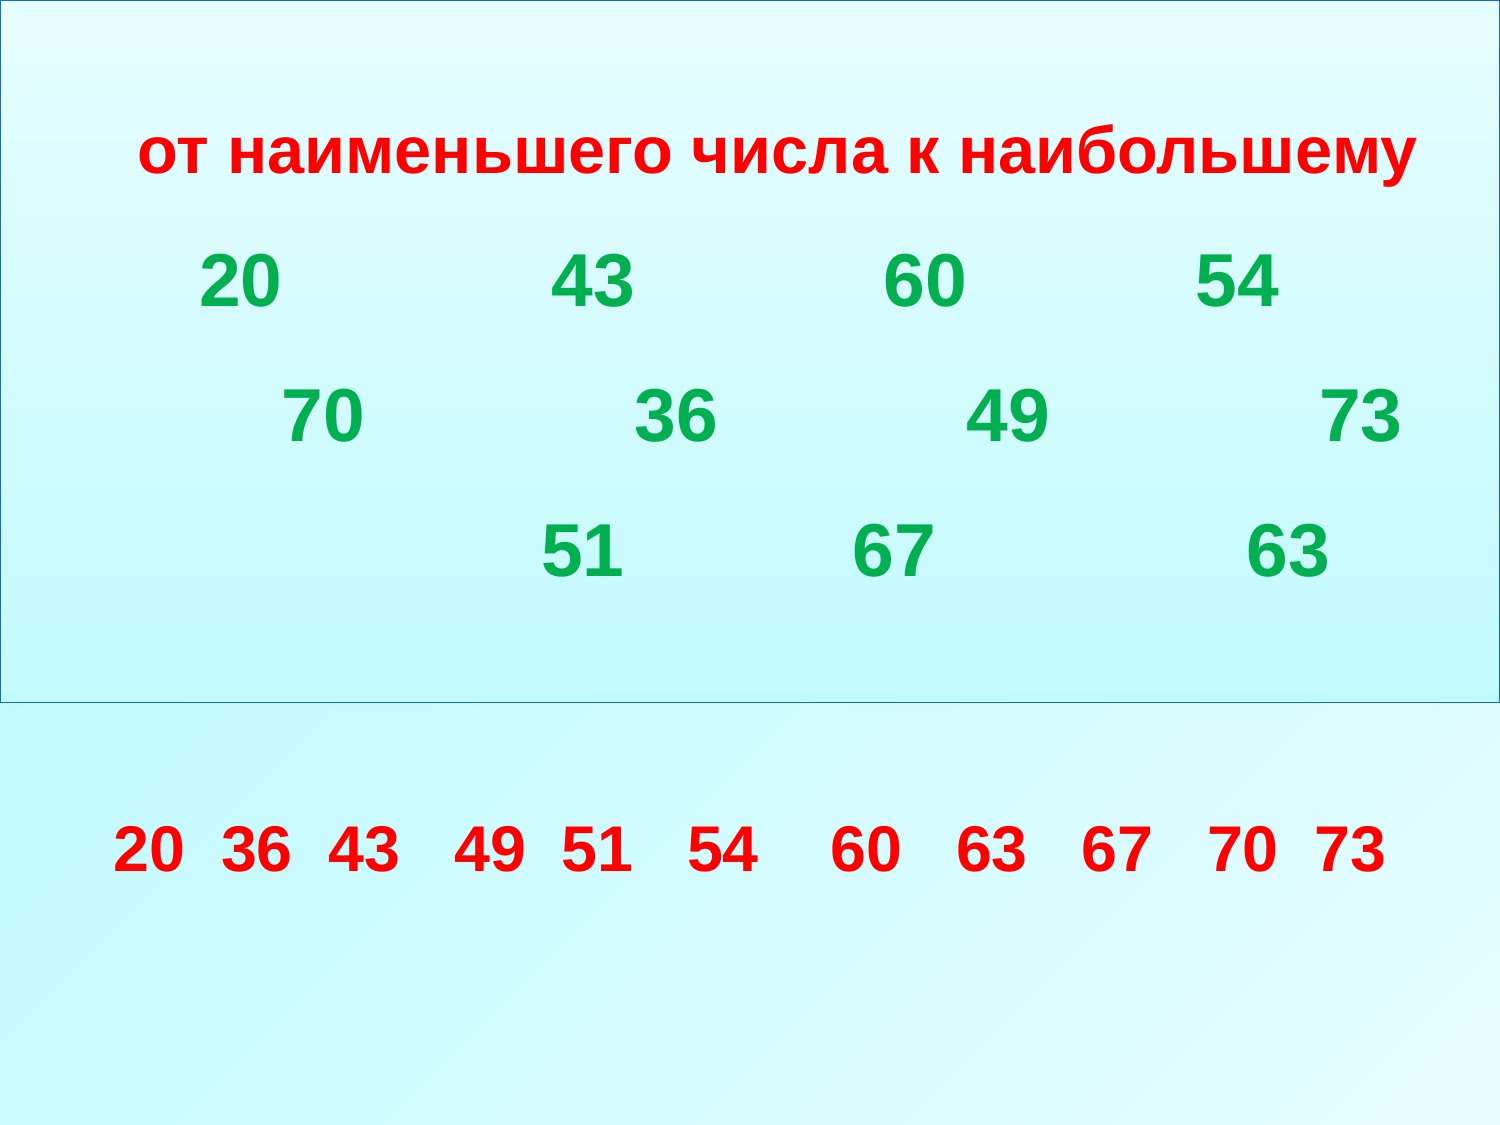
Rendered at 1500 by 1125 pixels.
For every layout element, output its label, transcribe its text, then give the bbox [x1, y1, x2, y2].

title от наименьшего числа к наибольшему 20 43 60 54 70 36 49 73 51 67 63 [0, 0, 1500, 703]
list 20 36 43 49 51 54 60 63 67 70 73 [0, 703, 1500, 1125]
